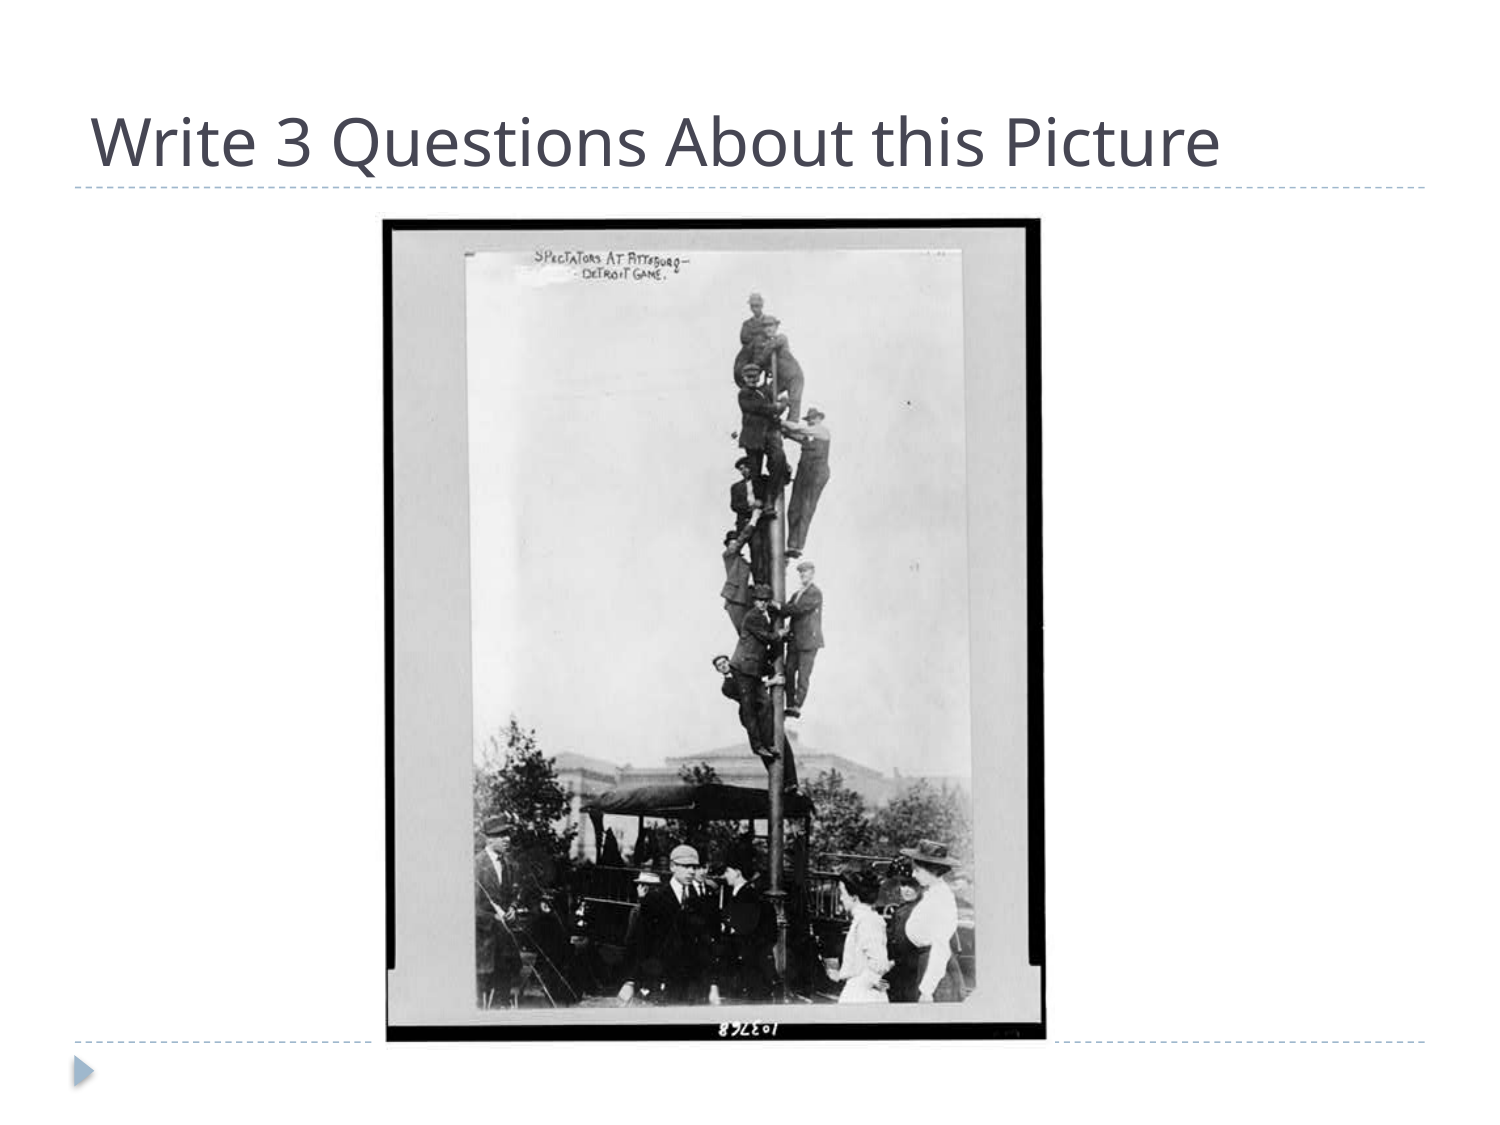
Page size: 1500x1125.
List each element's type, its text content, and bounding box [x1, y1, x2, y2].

title Write 3 Questions About this Picture [74, 24, 1426, 188]
picture [374, 212, 1055, 1051]
